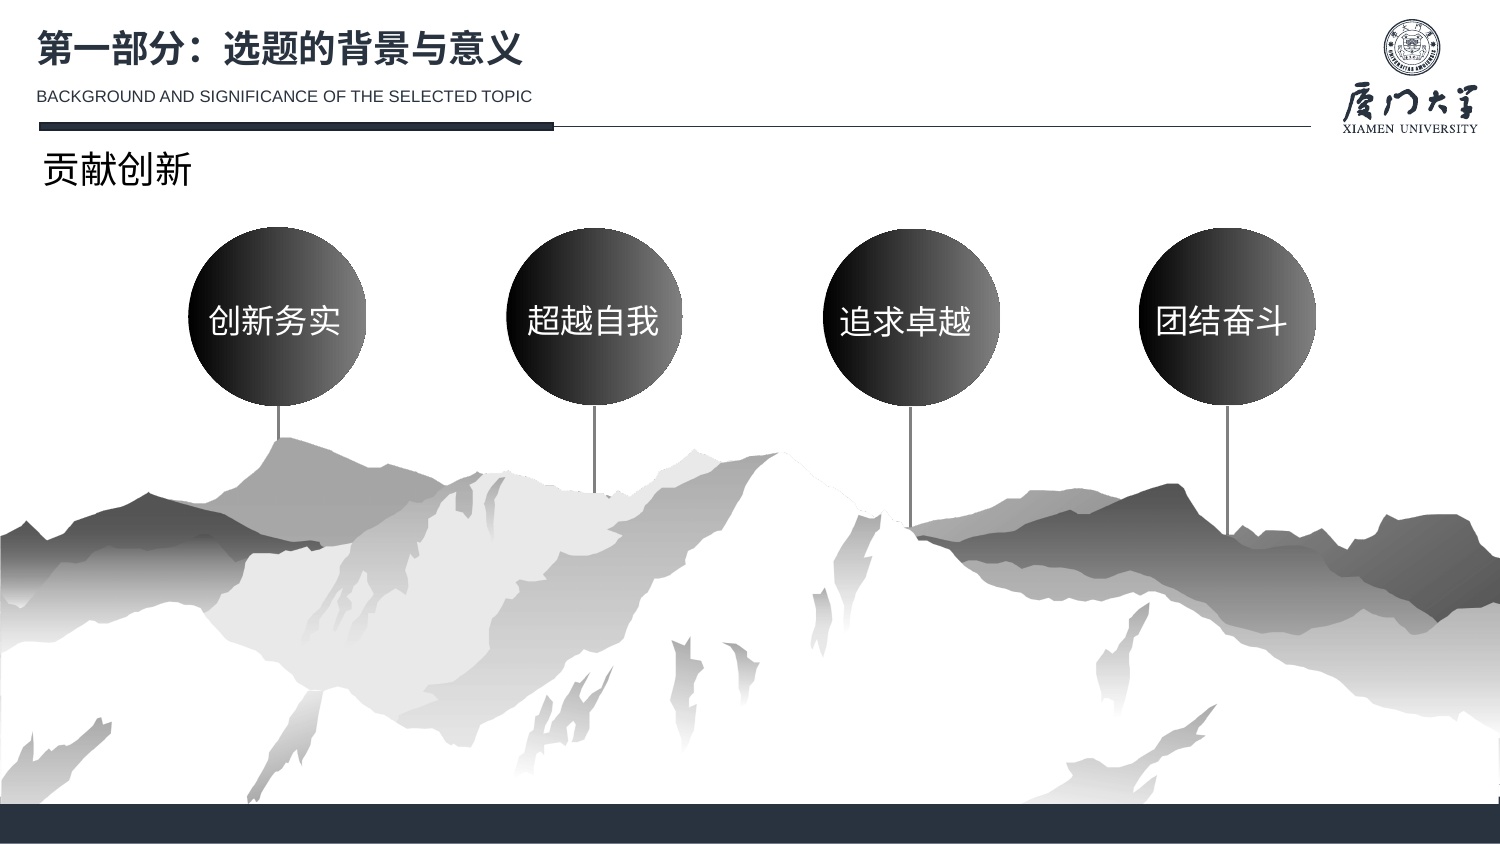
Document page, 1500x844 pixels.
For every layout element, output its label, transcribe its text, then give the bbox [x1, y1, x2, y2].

text_box 追求卓越 [828, 295, 984, 347]
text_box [278, 381, 1228, 431]
picture [0, 431, 1500, 804]
text_box 团结奋斗 [1144, 294, 1301, 346]
text_box 创新务实 [197, 294, 354, 346]
text_box [821, 227, 1002, 381]
text_box [505, 227, 684, 381]
text_box 第一部分：选题的背景与意义 [21, 18, 539, 78]
text_box 贡献创新 [28, 138, 412, 199]
text_box [187, 226, 368, 407]
text_box 超越自我 [515, 294, 672, 346]
text_box BACKGROUND AND SIGNIFICANCE OF THE SELECTED TOPIC [21, 78, 549, 114]
text_box [1137, 226, 1318, 407]
